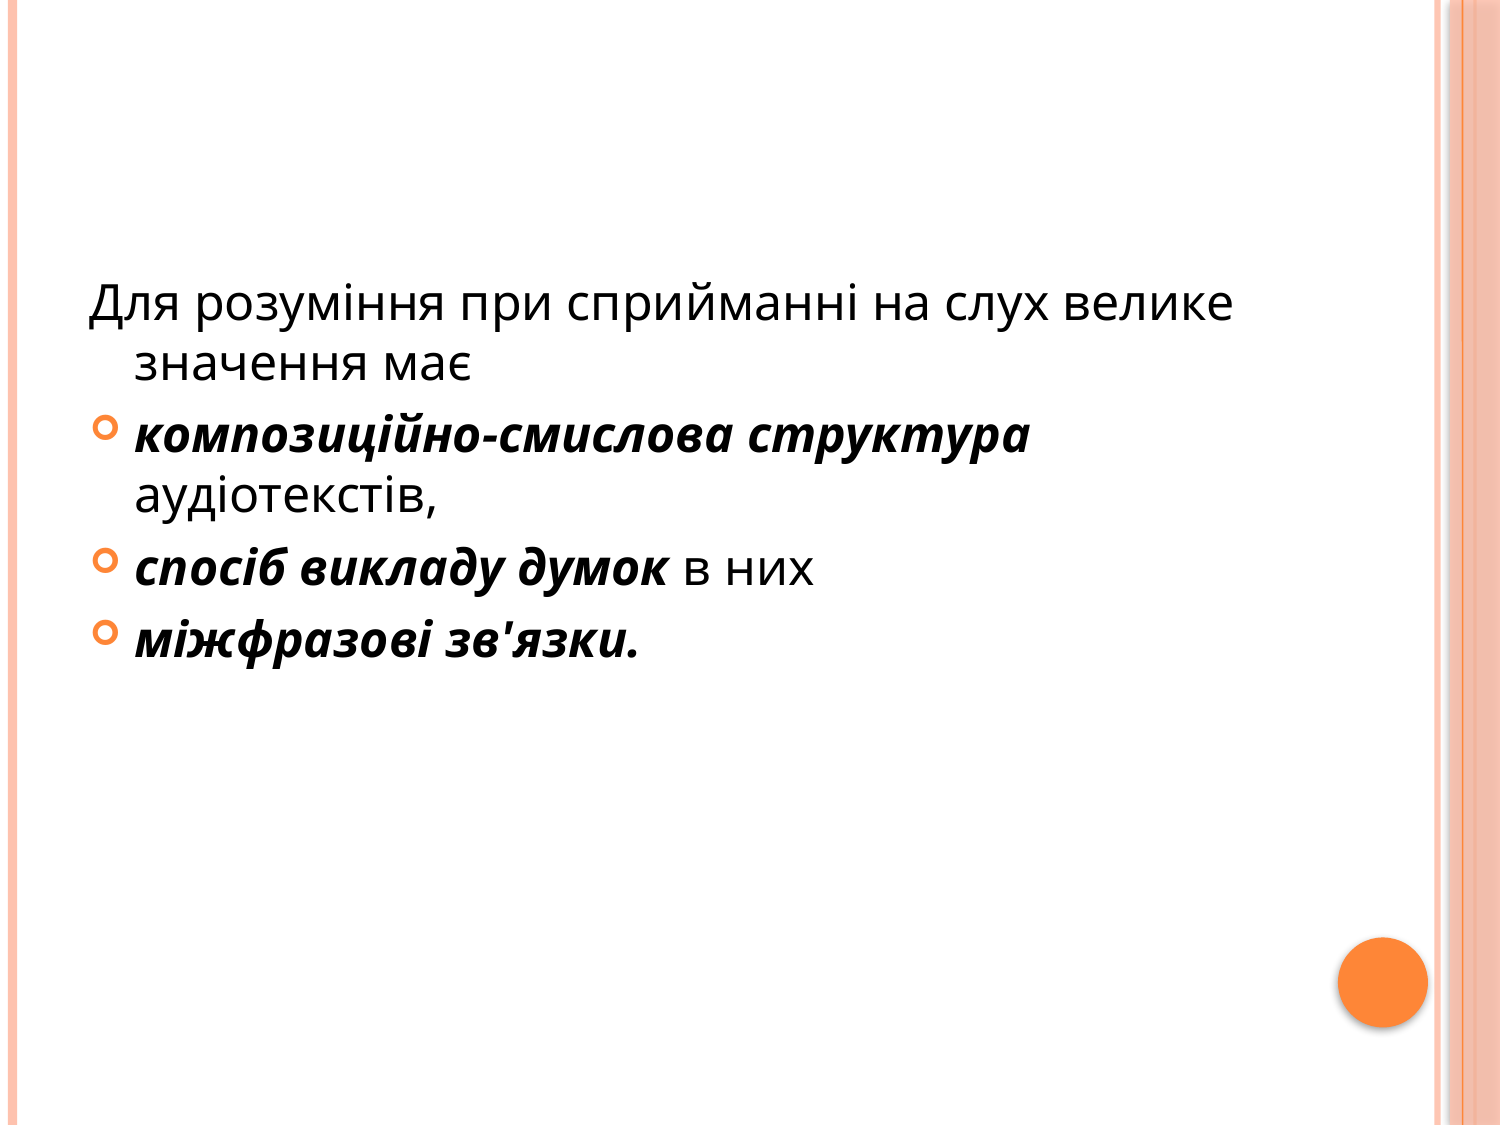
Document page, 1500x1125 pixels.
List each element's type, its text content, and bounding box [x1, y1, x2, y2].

list Для розуміння при сприйманні на слух велике значення має композиційно-смислова структура аудіотекстів, спосіб викладу думок в них міжфразові зв'язки. [75, 262, 1300, 1062]
